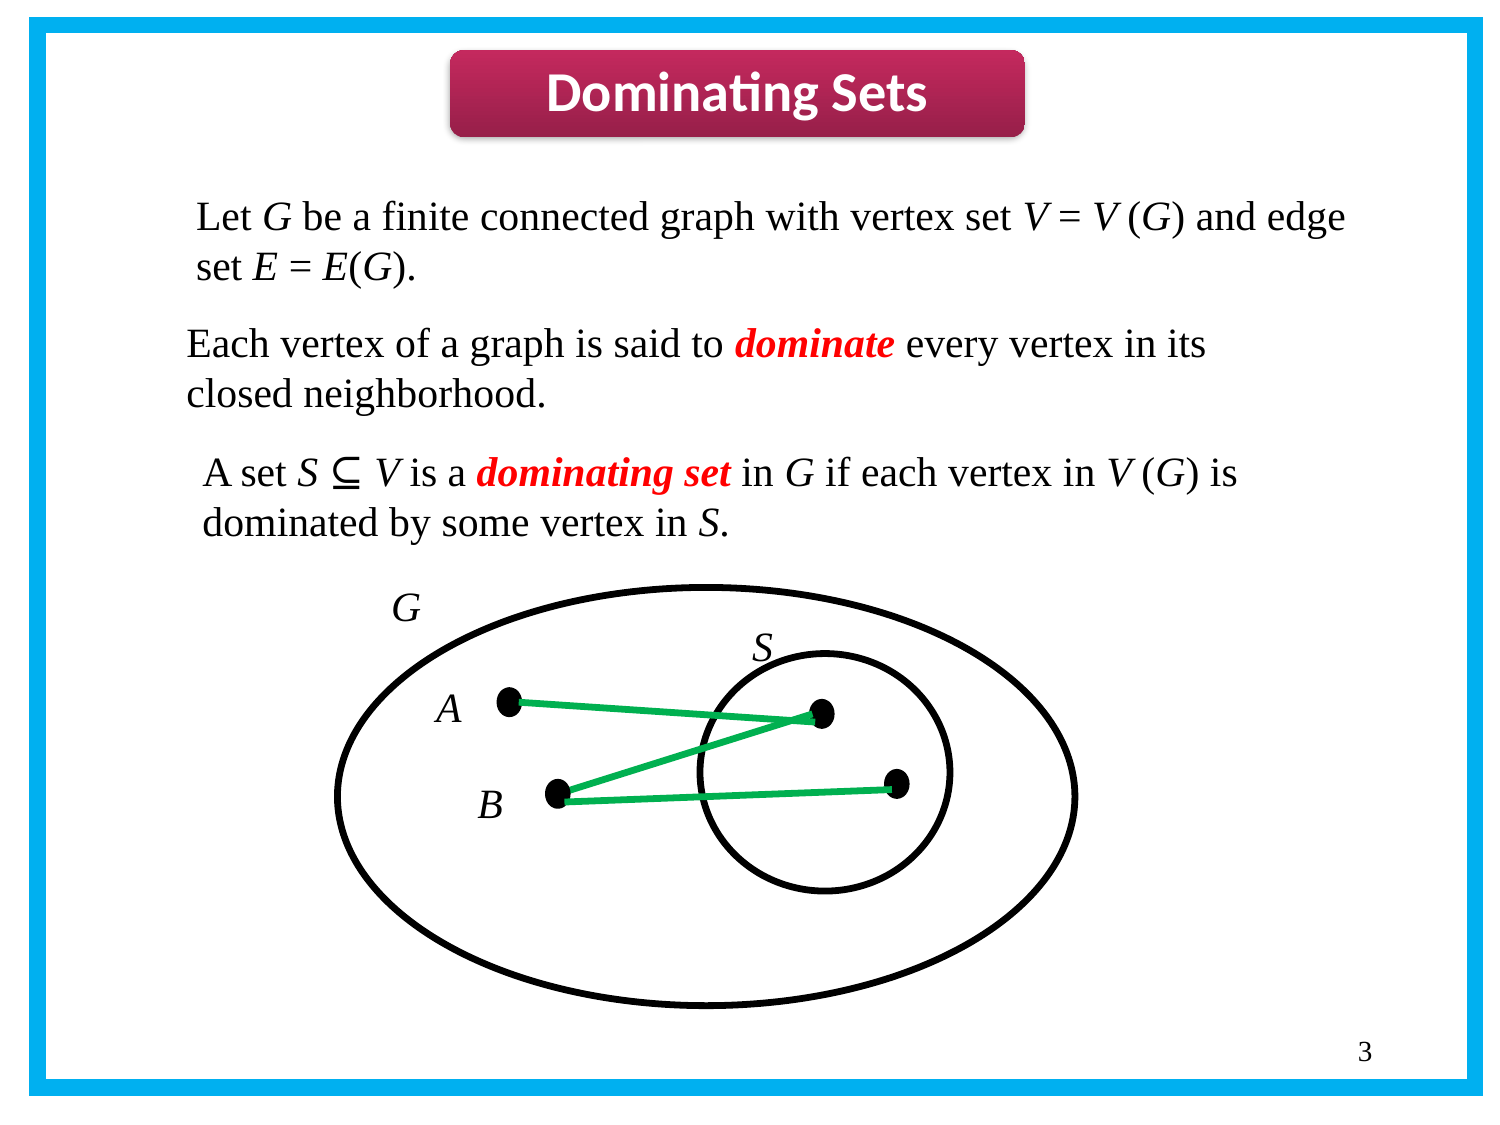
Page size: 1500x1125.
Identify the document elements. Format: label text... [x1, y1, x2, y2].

text_box A [398, 672, 499, 738]
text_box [557, 713, 813, 795]
text_box B [440, 769, 541, 834]
text_box 3 [1074, 1088, 1388, 1100]
text_box [887, 772, 907, 796]
text_box Let G be a finite connected graph with vertex set V = V (G) and edge set E = E(G). [181, 181, 1407, 296]
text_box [299, 49, 1176, 138]
text_box [499, 690, 519, 714]
text_box A set S ⊆ V is a dominating set in G if each vertex in V (G) is dominated by some vertex in S. [187, 437, 1400, 603]
text_box [37, 24, 1475, 1088]
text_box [518, 702, 816, 723]
text_box S [712, 612, 813, 678]
text_box G [362, 572, 450, 638]
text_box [564, 789, 893, 803]
text_box [337, 587, 1075, 1006]
text_box [548, 784, 560, 806]
text_box [818, 702, 832, 726]
text_box Each vertex of a graph is said to dominate every vertex in its closed neighborhood. [171, 308, 1241, 424]
text_box [707, 653, 950, 892]
